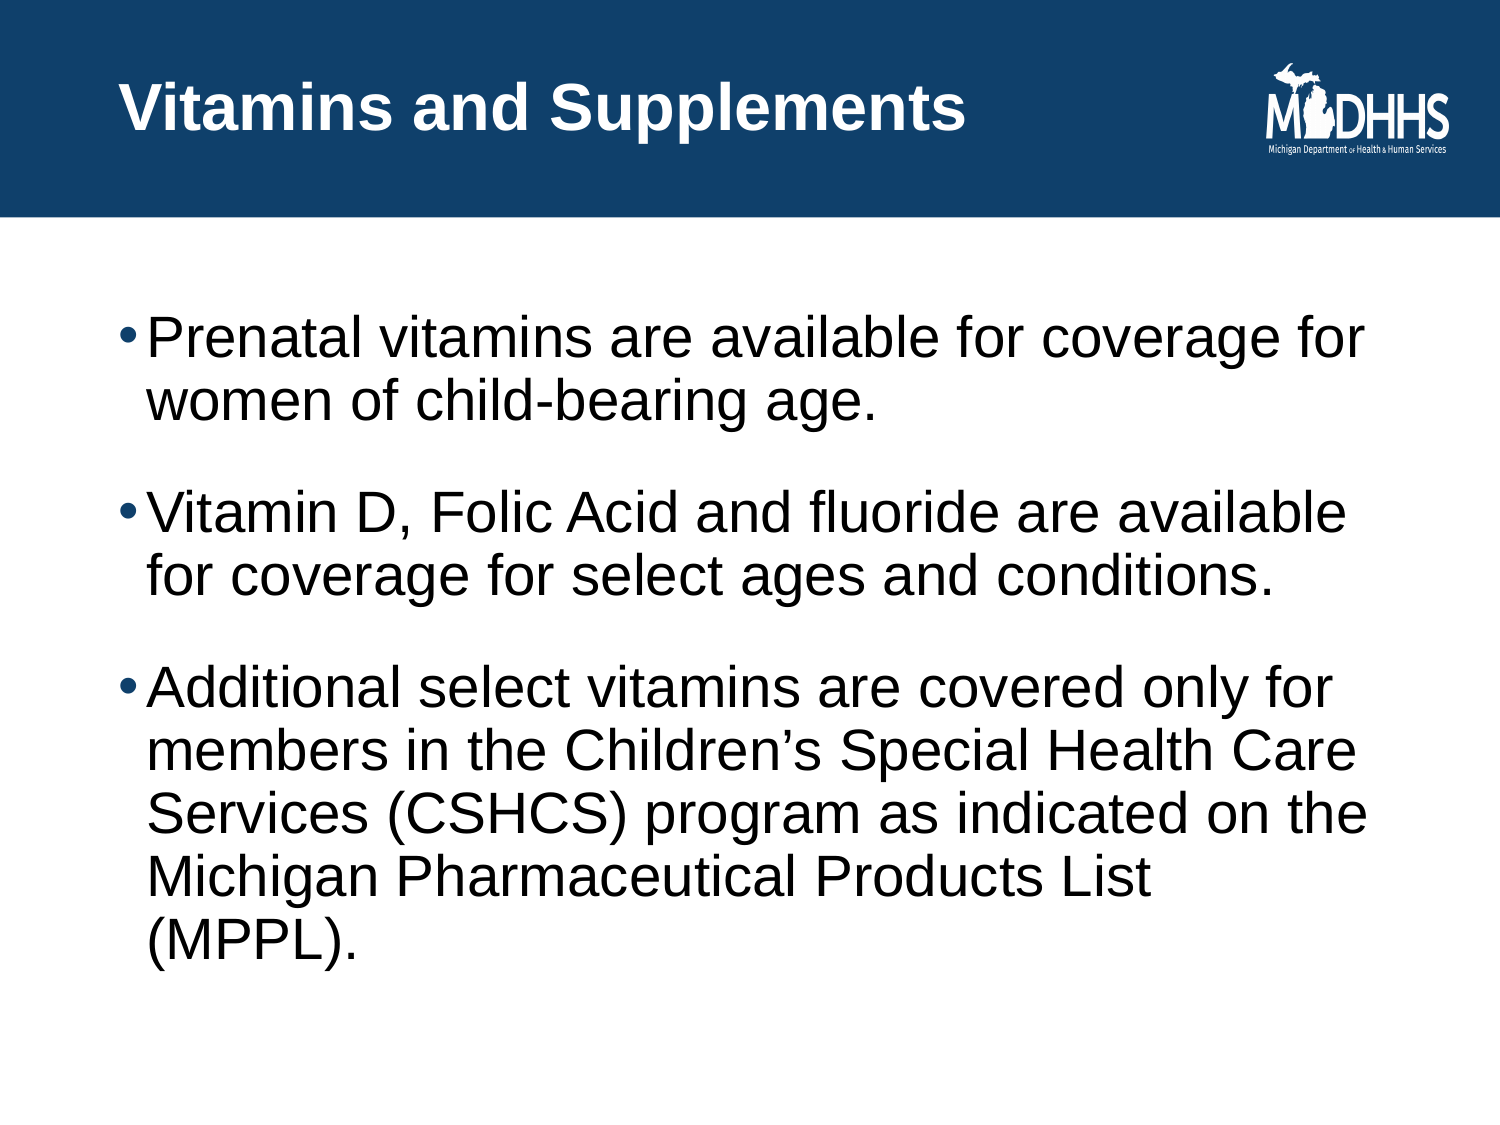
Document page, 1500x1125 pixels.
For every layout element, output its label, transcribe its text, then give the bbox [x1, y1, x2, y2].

list Prenatal vitamins are available for coverage for women of child-bearing age. Vitamin D, Folic Acid and fluoride are available for coverage for select ages and conditions. Additional select vitamins are covered only for members in the Children’s Special Health Care Services (CSHCS) program as indicated on the Michigan Pharmaceutical Products List (MPPL). [103, 299, 1397, 1014]
picture [1266, 63, 1449, 155]
title Vitamins and Supplements [103, 0, 1216, 218]
